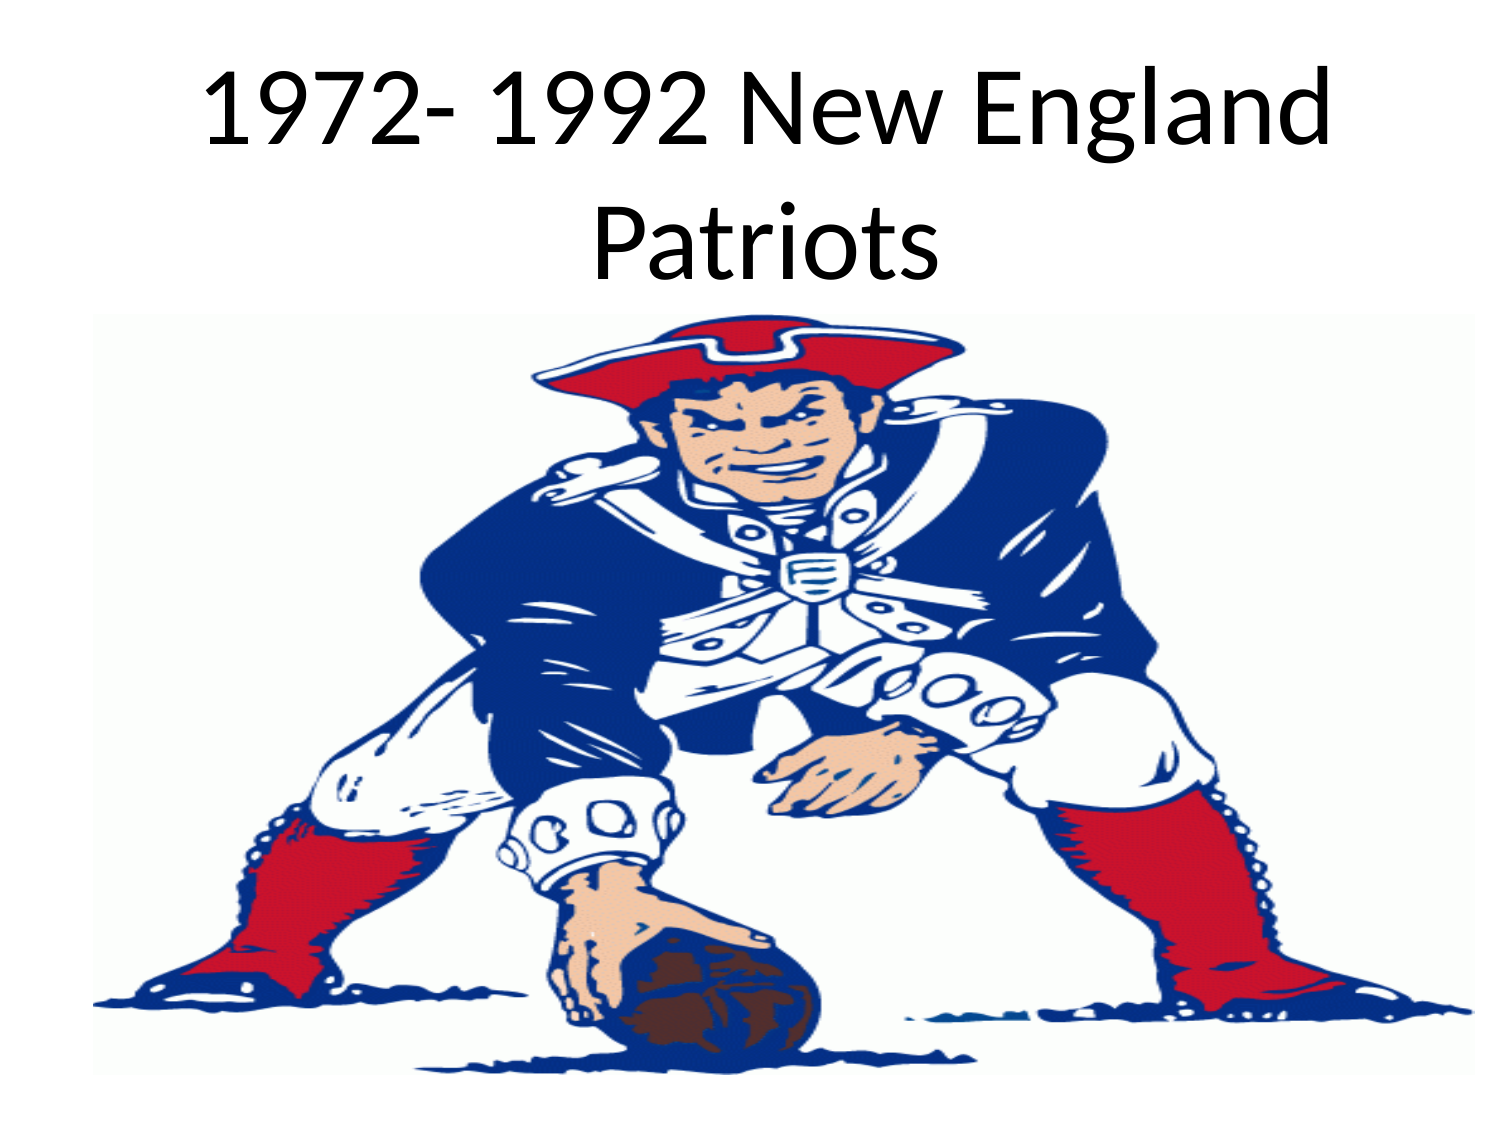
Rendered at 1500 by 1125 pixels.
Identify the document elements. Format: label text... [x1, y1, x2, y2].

text_box 1972- 1992 New England Patriots [122, 24, 1411, 310]
picture [92, 314, 1476, 1076]
